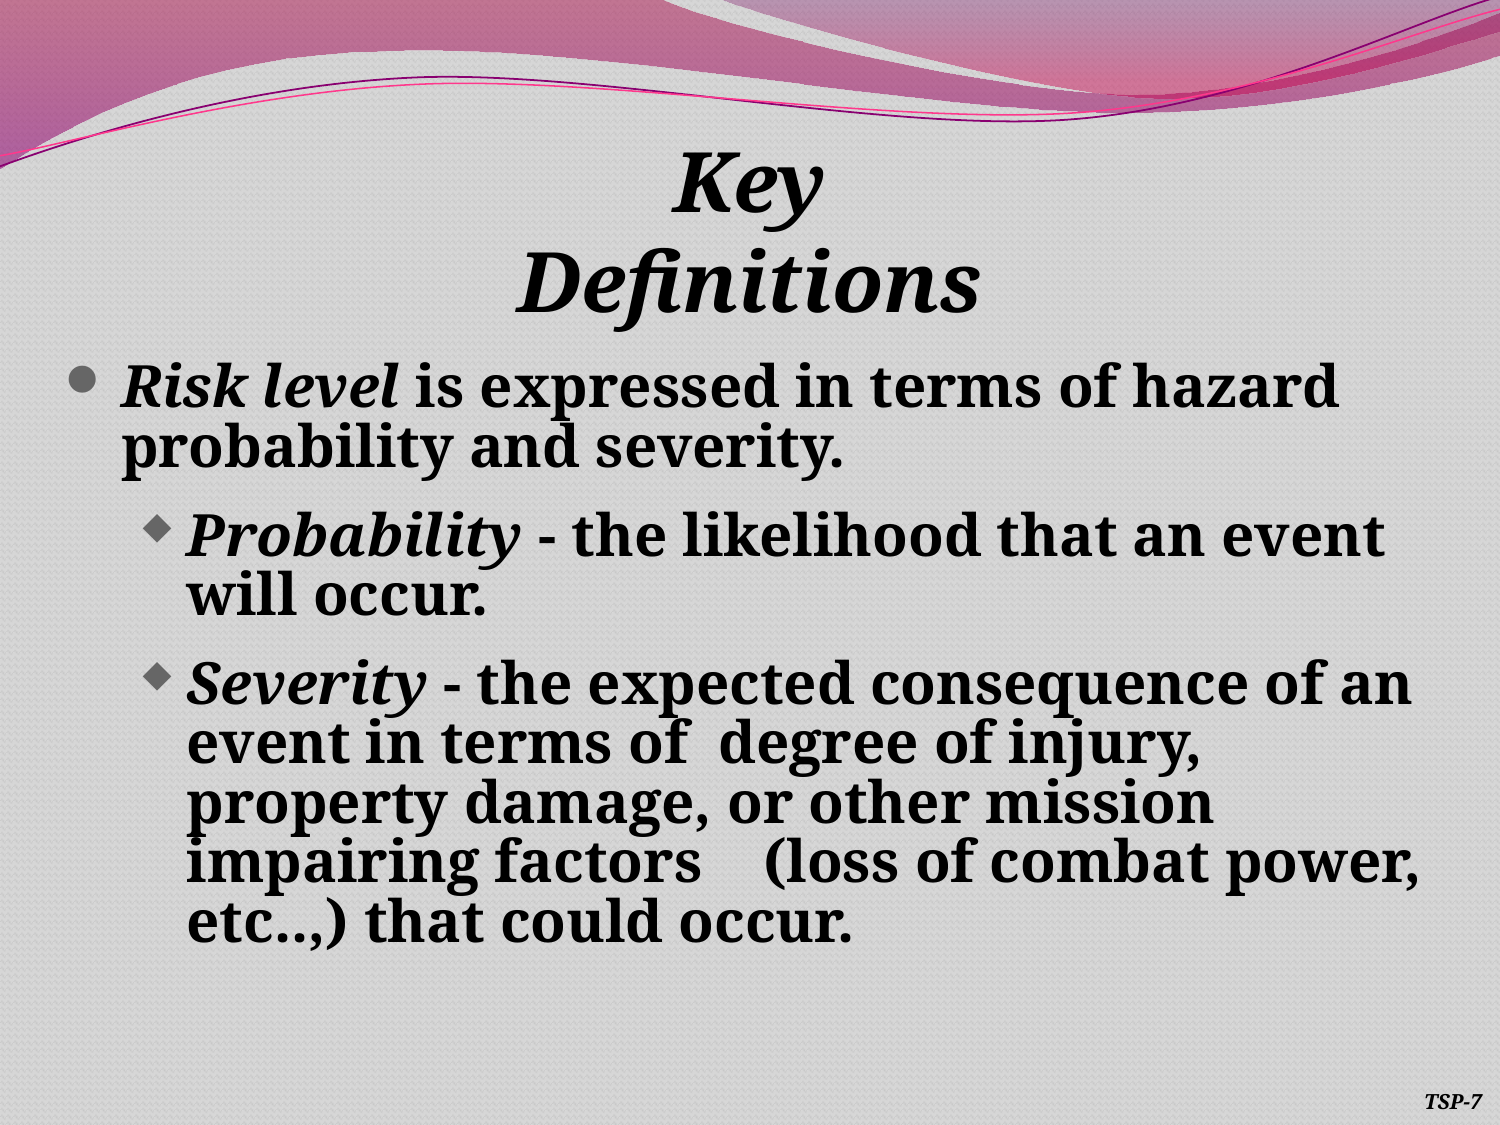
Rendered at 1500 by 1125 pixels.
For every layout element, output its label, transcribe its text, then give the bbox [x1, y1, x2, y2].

text_box TSP-7 [1409, 1081, 1497, 1121]
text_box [49, 171, 1451, 979]
